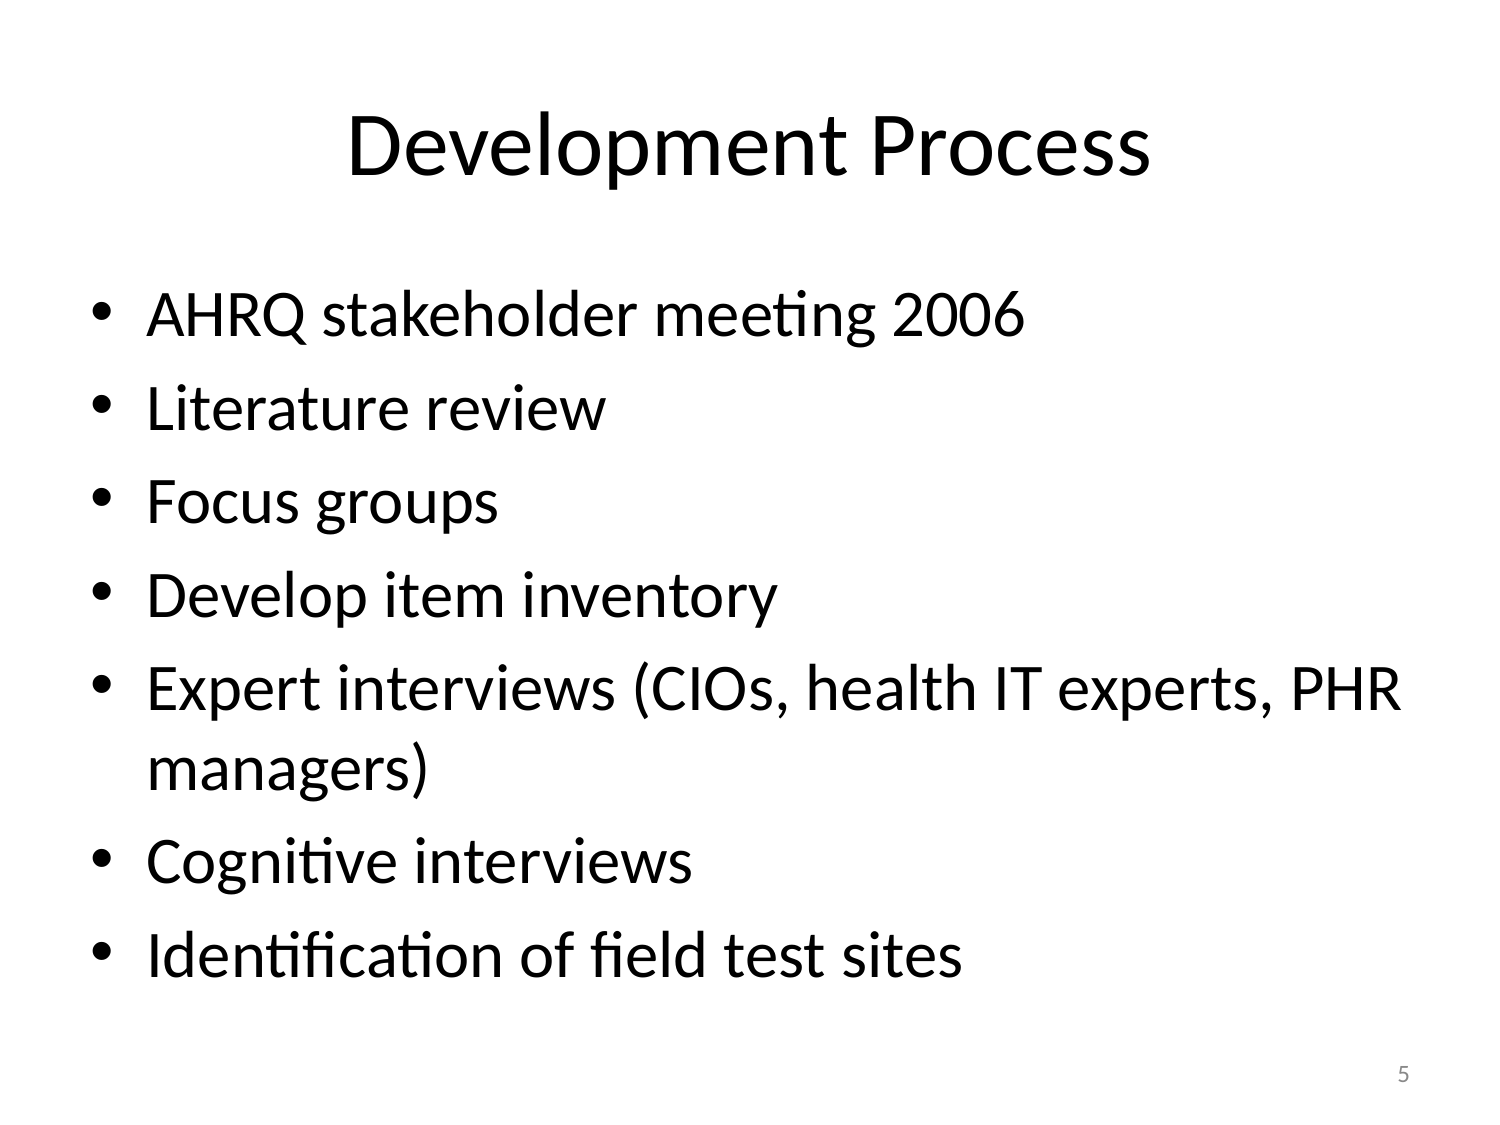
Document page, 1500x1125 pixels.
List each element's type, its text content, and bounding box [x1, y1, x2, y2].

list AHRQ stakeholder meeting 2006 Literature review Focus groups Develop item inventory Expert interviews (CIOs, health IT experts, PHR managers) Cognitive interviews Identification of field test sites [75, 262, 1425, 1005]
slide_number 5 [1074, 1042, 1425, 1103]
title Development Process [75, 45, 1425, 233]
